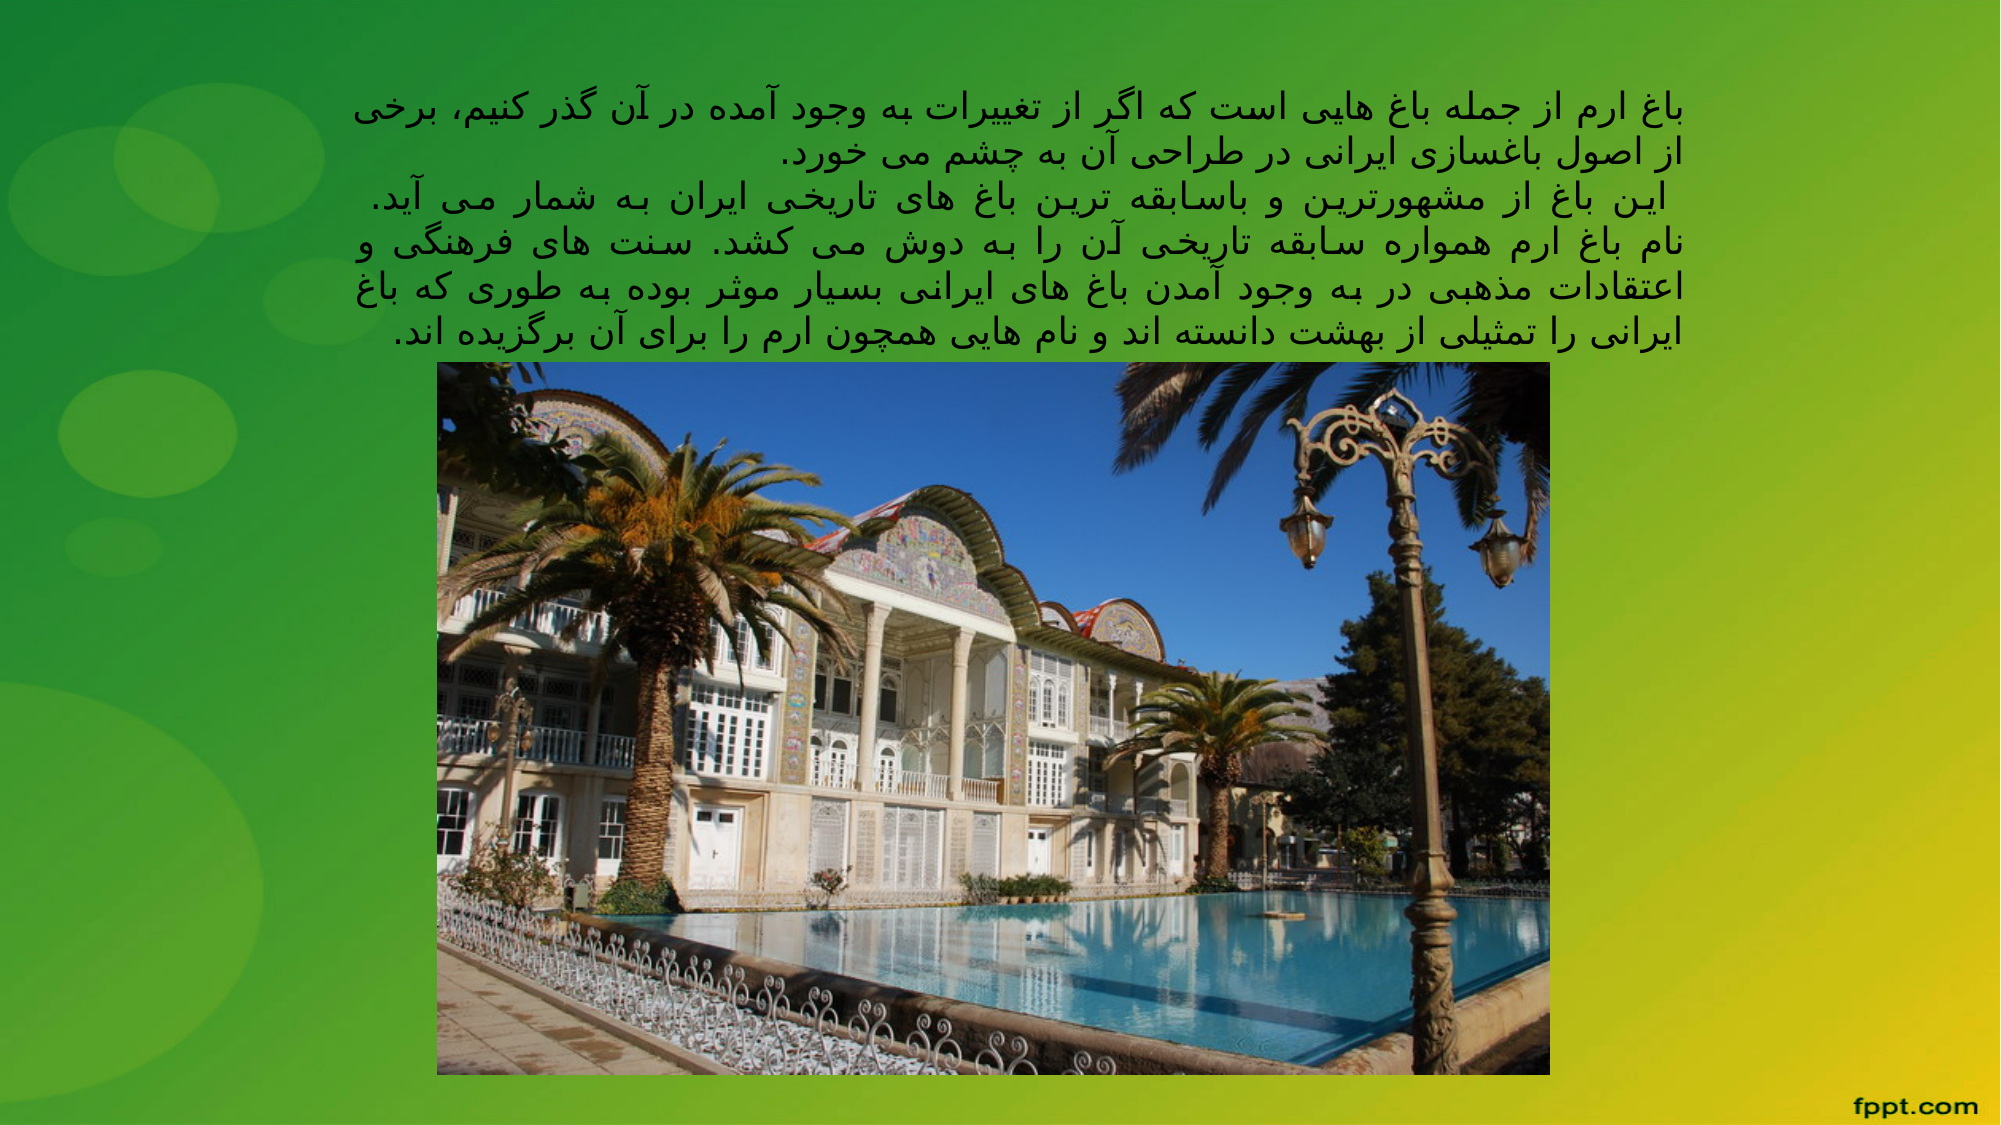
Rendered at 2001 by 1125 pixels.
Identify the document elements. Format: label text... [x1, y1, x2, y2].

picture [0, 0, 2001, 1125]
text_box باغ ارم از جمله باغ هایی است که اگر از تغییرات به وجود آمده در آن گذر کنیم، برخی از اصول باغسازی ایرانی در طراحی آن به چشم می خورد. این باغ از مشهورترین و باسابقه ترین باغ های تاریخی ایران به شمار می آید. نام باغ ارم همواره سابقه تاریخی آن را به دوش می کشد. سنت های فرهنگی و اعتقادات مذهبی در به وجود آمدن باغ های ایرانی بسیار موثر بوده به طوری که باغ ایرانی را تمثیلی از بهشت دانسته اند و نام هایی همچون ارم را برای آن برگزیده اند. [337, 74, 1700, 405]
